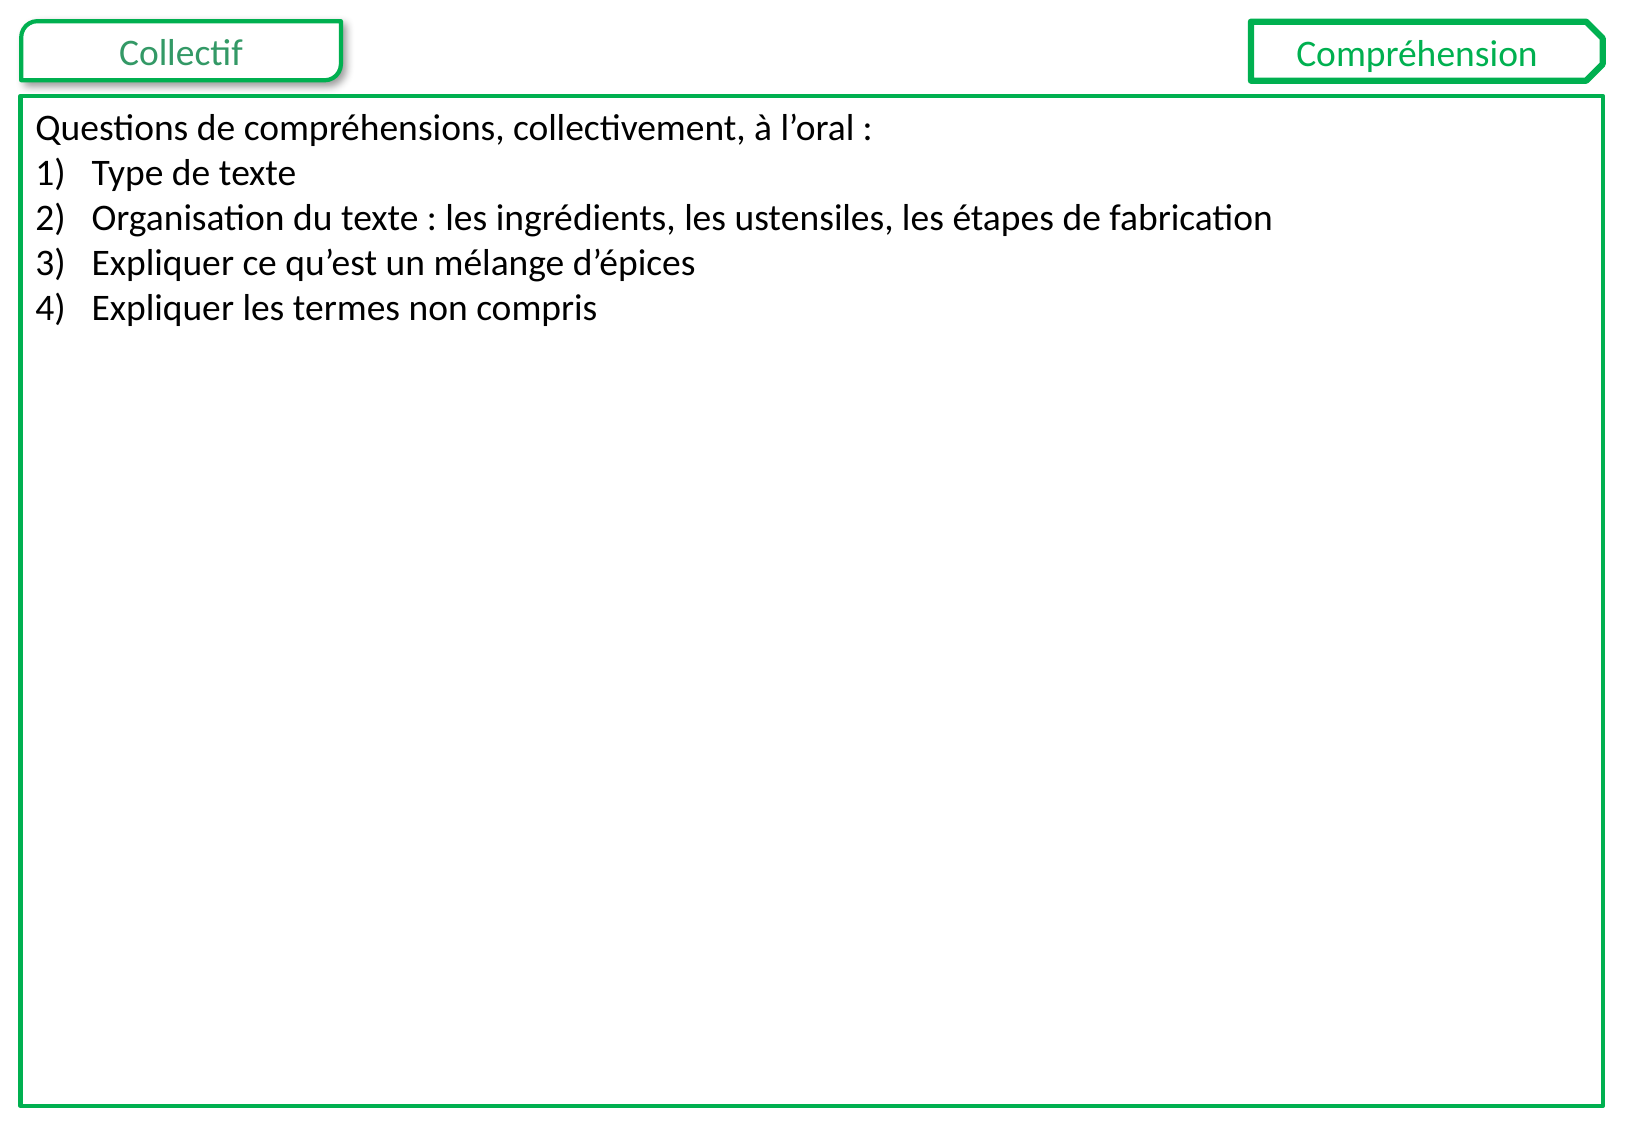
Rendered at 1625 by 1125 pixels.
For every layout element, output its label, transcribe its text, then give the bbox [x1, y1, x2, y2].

list Compréhension [1250, 21, 1584, 81]
list Questions de compréhensions, collectivement, à l’oral : Type de texte Organisation du texte : les ingrédients, les ustensiles, les étapes de fabrication Expliquer ce qu’est un mélange d’épices Expliquer les termes non compris [18, 94, 1605, 1108]
